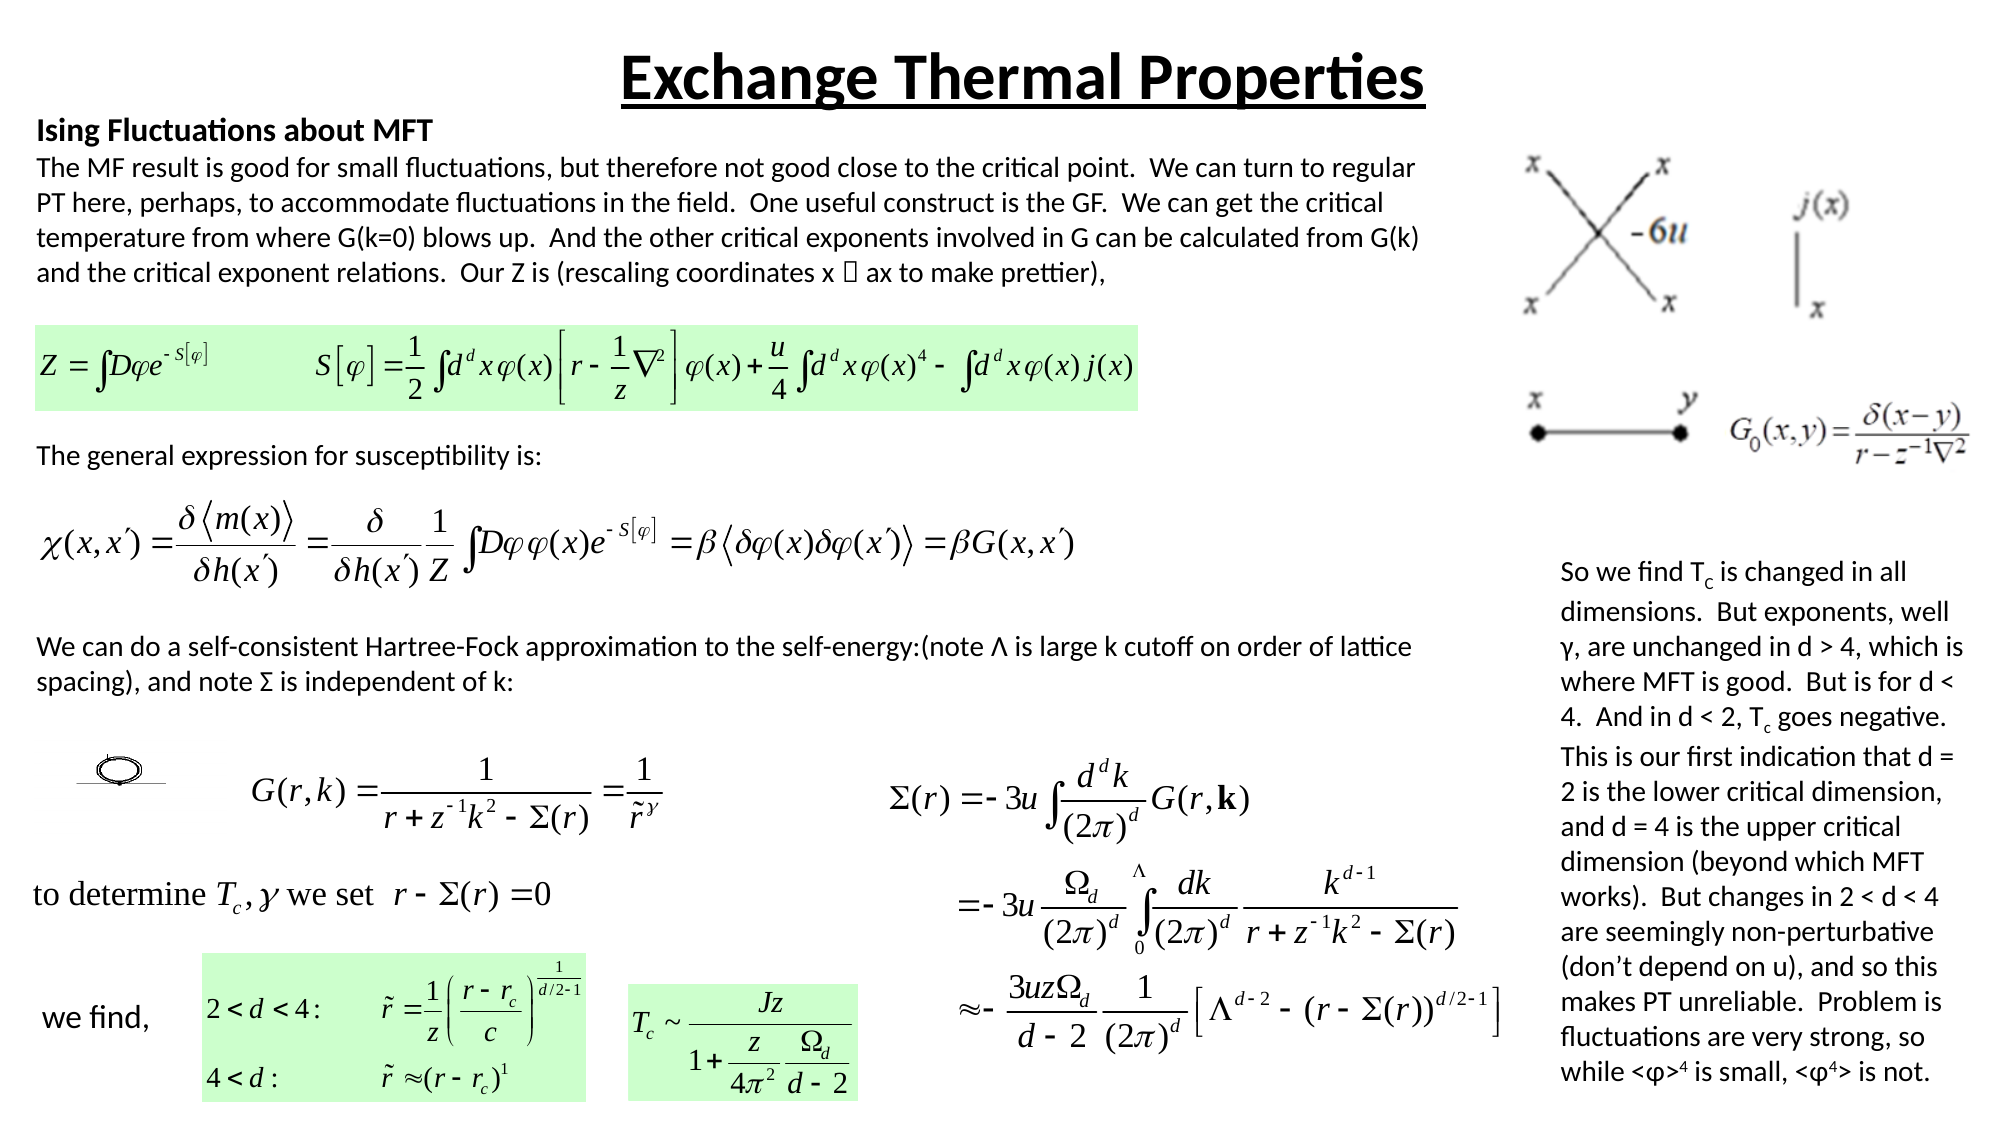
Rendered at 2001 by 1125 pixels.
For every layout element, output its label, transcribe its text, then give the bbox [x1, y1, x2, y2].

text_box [34, 324, 1138, 412]
text_box The general expression for susceptibility is: [21, 428, 585, 479]
text_box Ising Fluctuations about MFT The MF result is good for small fluctuations, but therefore not good close to the critical point. We can turn to regular PT here, perhaps, to accommodate fluctuations in the field. One useful construct is the GF. We can get the critical temperature from where G(k=0) blows up. And the other critical exponents involved in G can be calculated from G(k) and the critical exponent relations. Our Z is (rescaling coordinates x  ax to make prettier), [21, 100, 1445, 296]
text_box So we find TC is changed in all dimensions. But exponents, well γ, are unchanged in d > 4, which is where MFT is good. But is for d < 4. And in d < 2, Tc goes negative. This is our first indication that d = 2 is the lower critical dimension, and d = 4 is the upper critical dimension (beyond which MFT works). But changes in 2 < d < 4 are seemingly non-perturbative (don’t depend on u), and so this makes PT unreliable. Problem is fluctuations are very strong, so while <φ>4 is small, <φ4> is not. [1545, 545, 1983, 1095]
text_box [201, 952, 587, 1102]
text_box We can do a self-consistent Hartree-Fock approximation to the self-energy:(note Λ is large k cutoff on order of lattice spacing), and note Σ is independent of k: [21, 620, 1494, 705]
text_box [34, 729, 227, 834]
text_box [27, 870, 558, 923]
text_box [246, 747, 671, 842]
text_box Exchange Thermal Properties [605, 25, 1441, 100]
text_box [884, 749, 1512, 1062]
text_box we find, [27, 988, 177, 1043]
picture [1493, 141, 1992, 480]
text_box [34, 494, 1080, 597]
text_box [628, 983, 860, 1102]
